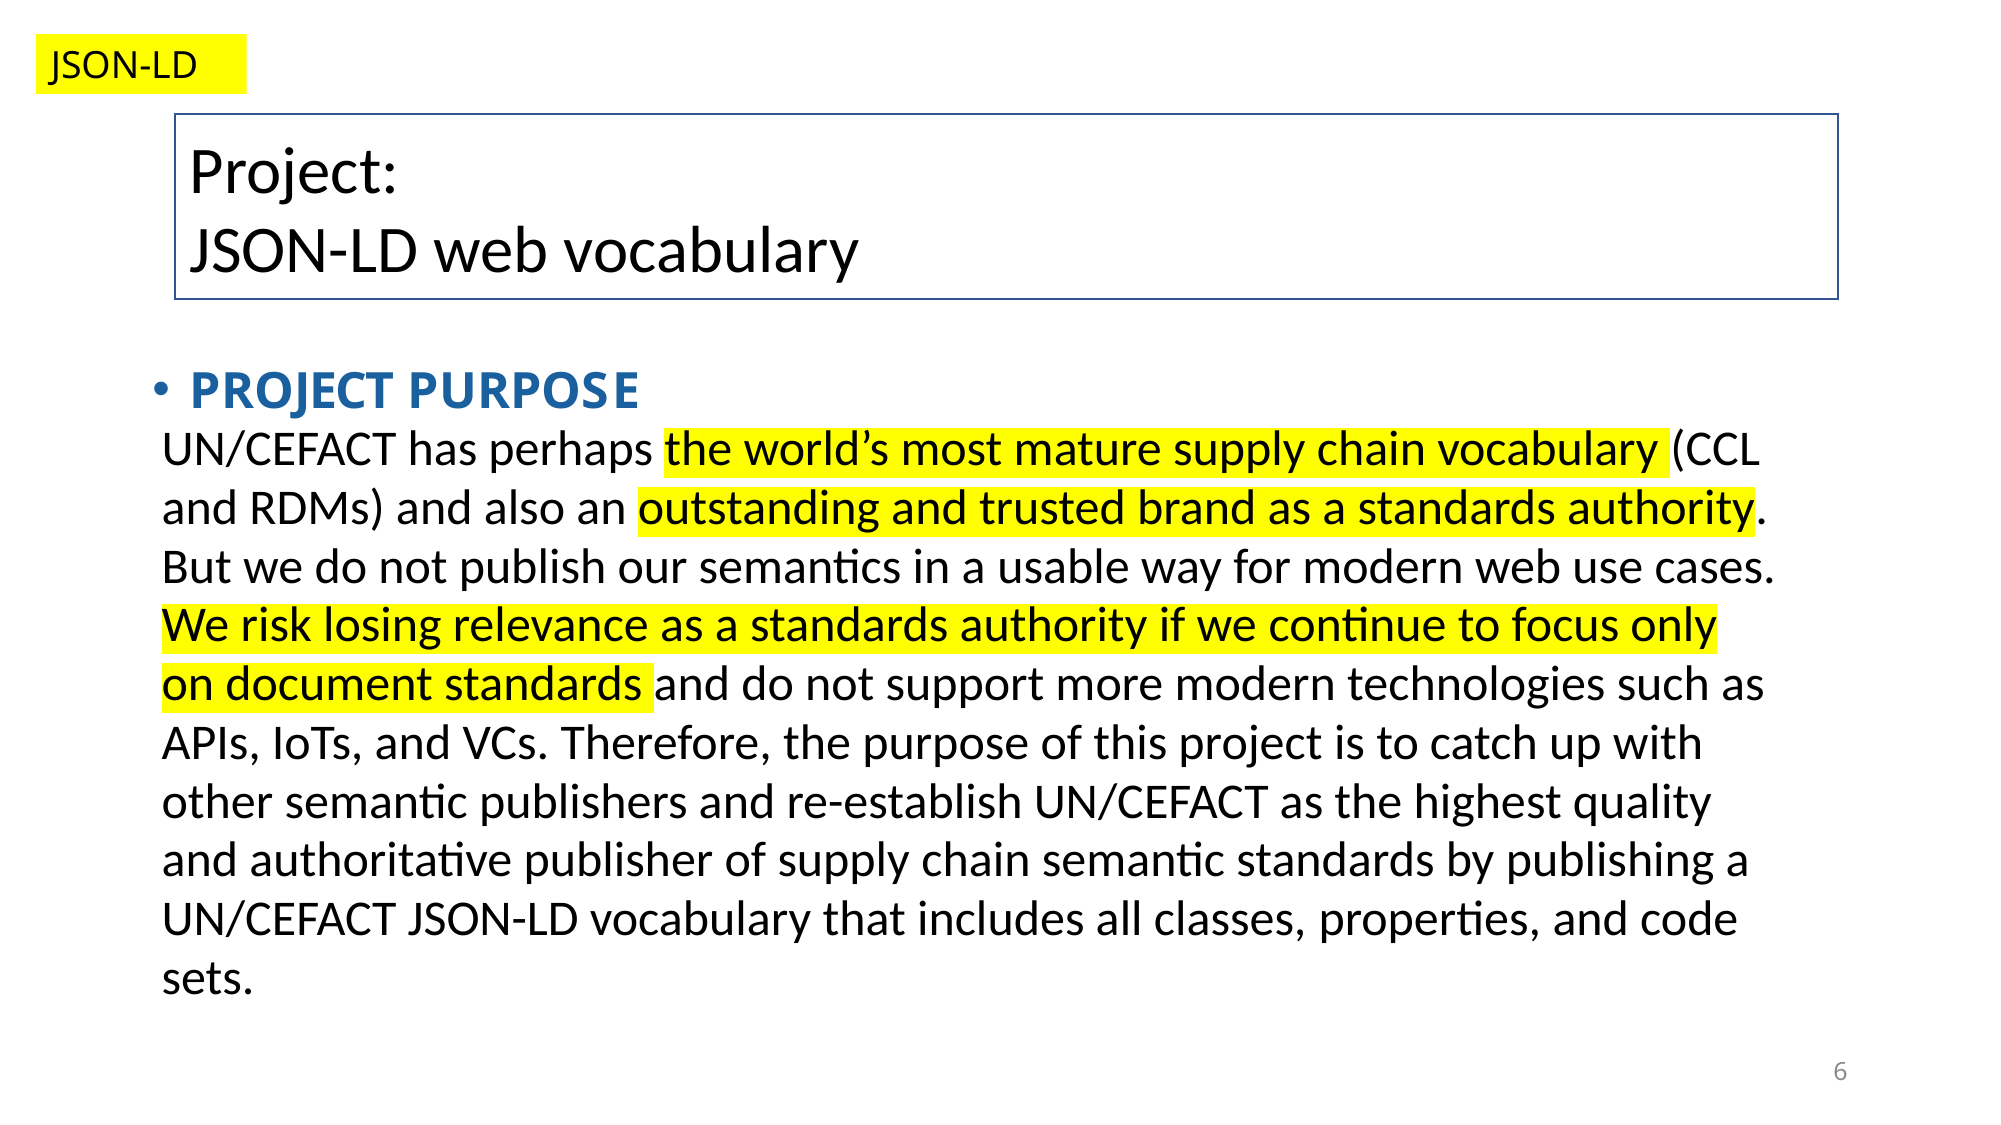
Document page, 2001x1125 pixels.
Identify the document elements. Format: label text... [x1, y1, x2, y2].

slide_number 6 [1412, 1042, 1863, 1103]
text_box JSON-LD [36, 34, 247, 94]
text_box PROJECT PURPOSE UN/CEFACT has perhaps the world’s most mature supply chain vocabulary (CCL and RDMs) and also an outstanding and trusted brand as a standards authority. But we do not publish our semantics in a usable way for modern web use cases. We risk losing relevance as a standards authority if we continue to focus only on document standards and do not support more modern technologies such as APIs, IoTs, and VCs. Therefore, the purpose of this project is to catch up with other semantic publishers and re-establish UN/CEFACT as the highest quality and authoritative publisher of supply chain semantic standards by publishing a UN/CEFACT JSON-LD vocabulary that includes all classes, properties, and code sets. [150, 351, 1838, 1125]
text_box Project: JSON-LD web vocabulary [174, 113, 1839, 300]
